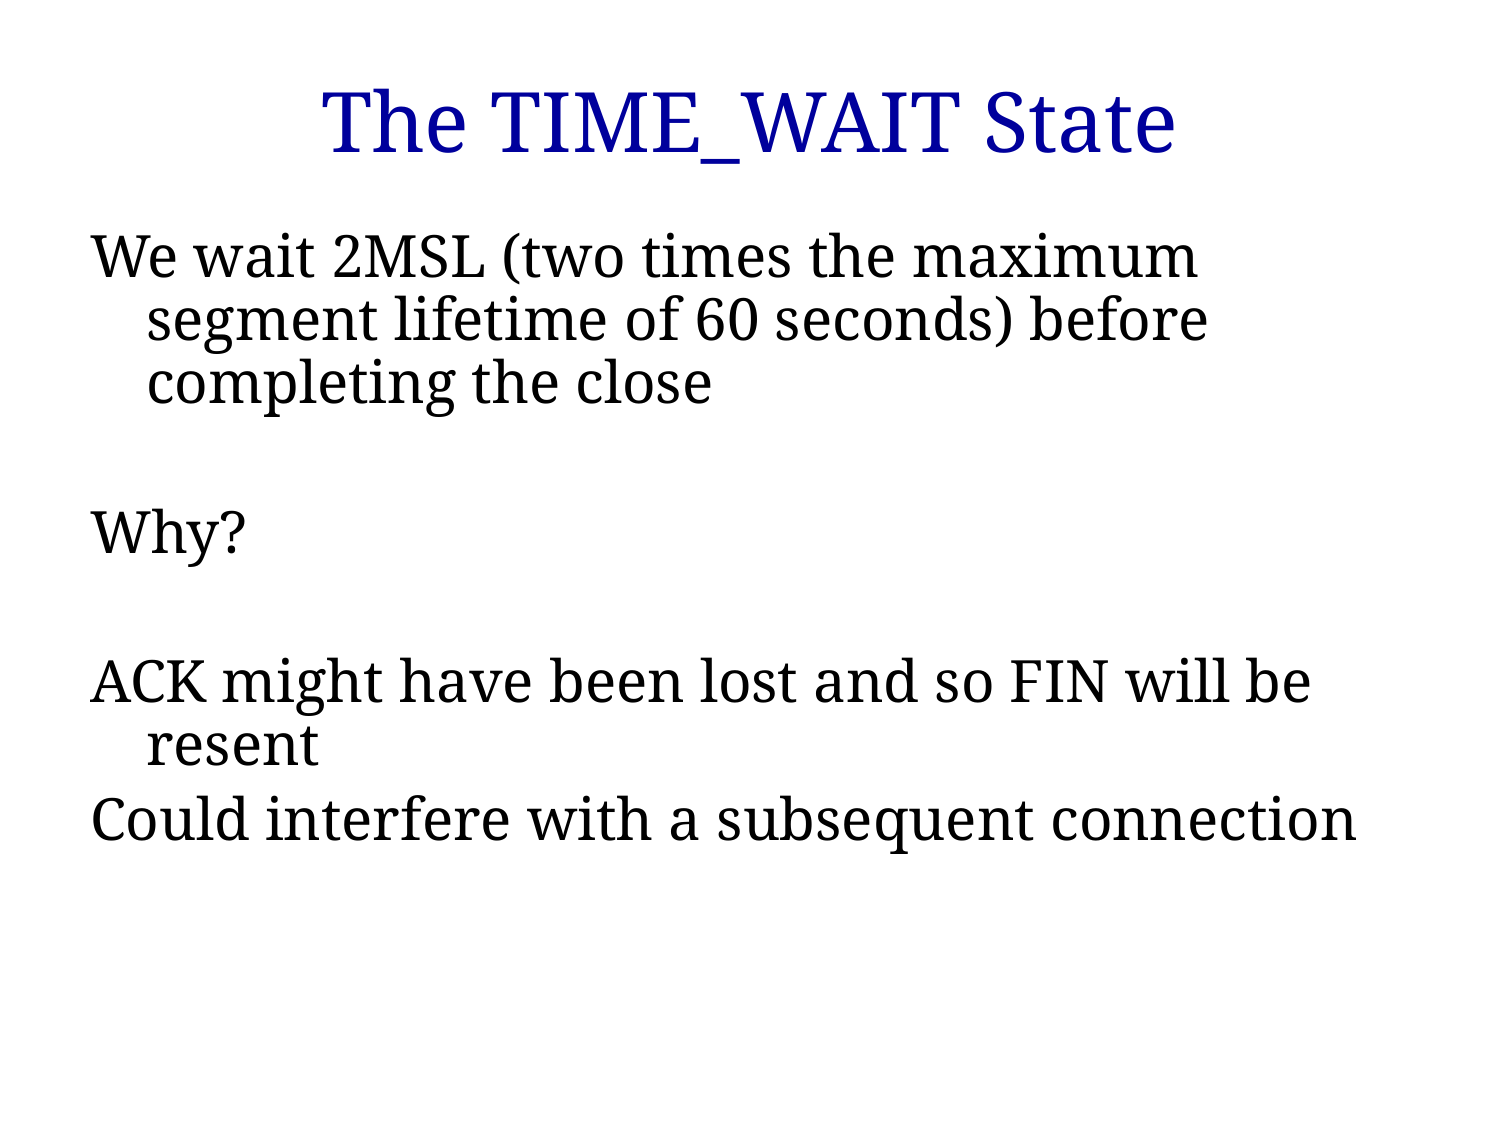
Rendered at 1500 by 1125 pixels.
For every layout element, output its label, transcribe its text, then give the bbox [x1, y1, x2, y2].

title The TIME_WAIT State [74, 47, 1426, 191]
list We wait 2MSL (two times the maximum segment lifetime of 60 seconds) before completing the close Why? ACK might have been lost and so FIN will be resent Could interfere with a subsequent connection [74, 219, 1426, 963]
